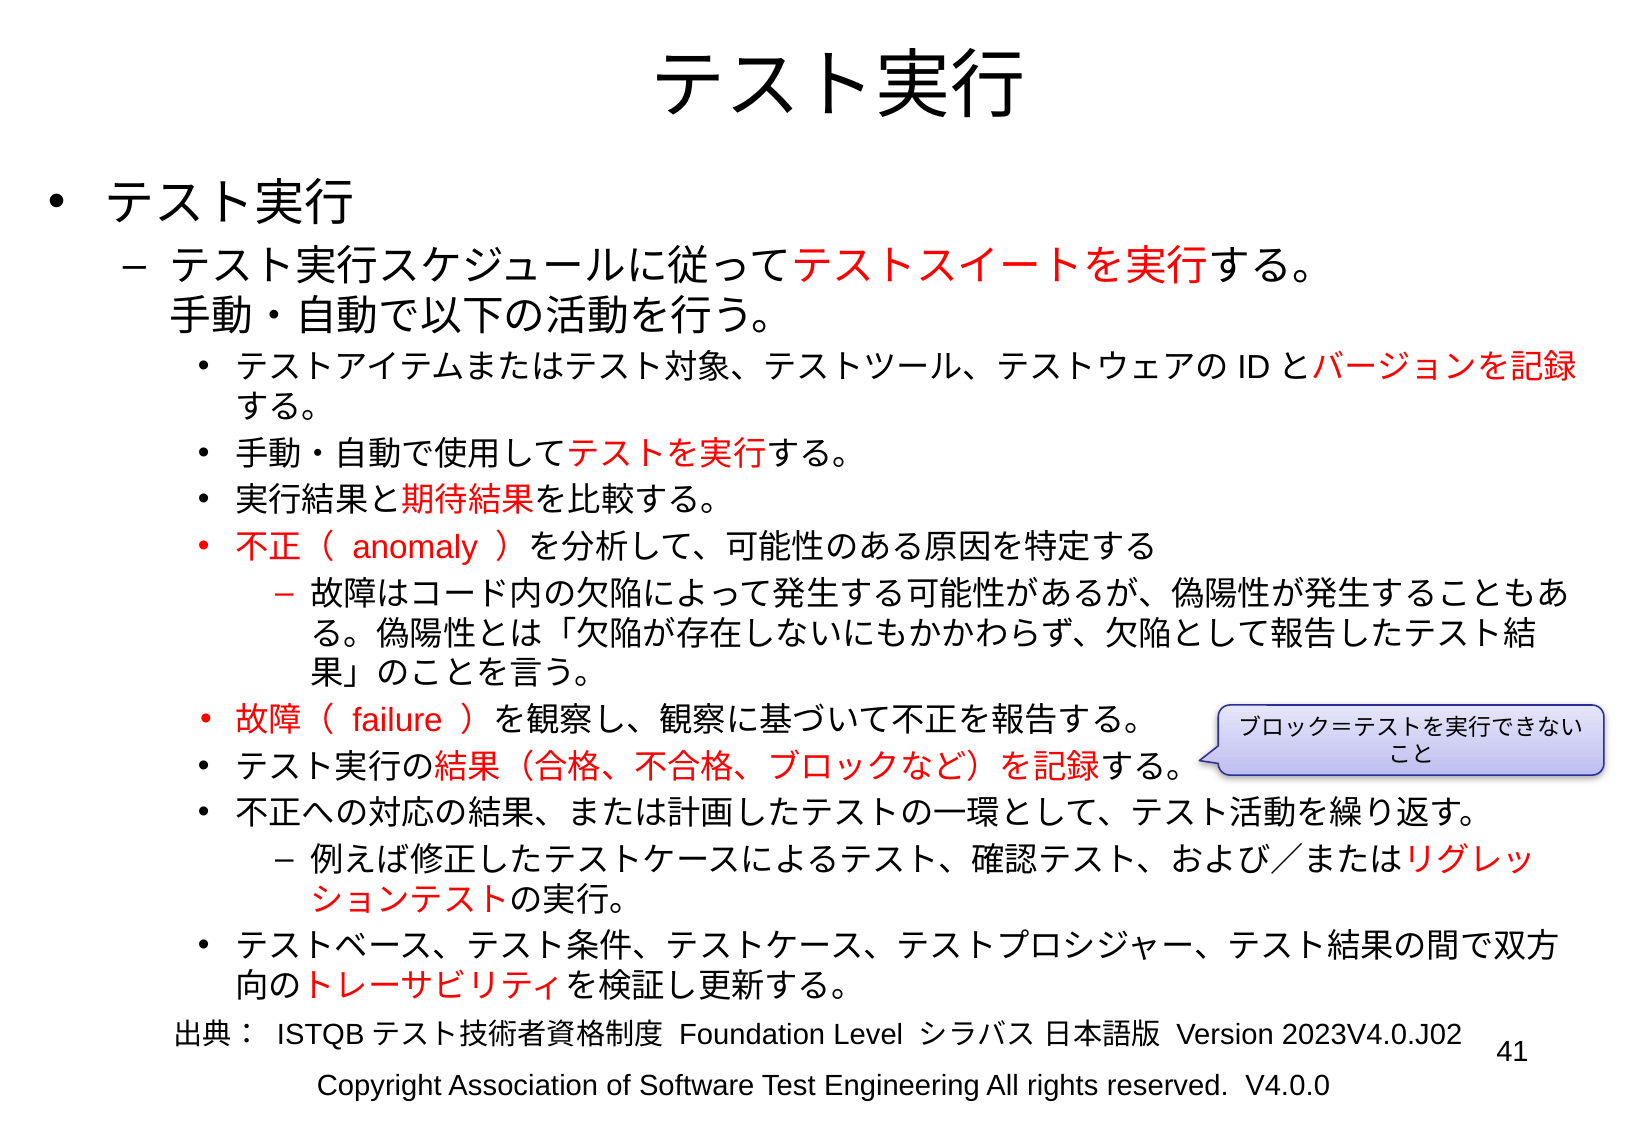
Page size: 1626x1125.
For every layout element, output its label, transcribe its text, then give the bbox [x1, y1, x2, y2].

text_box ブロック＝テストを実行できないこと [1199, 704, 1604, 776]
slide_number ‹#› [1164, 1058, 1544, 1103]
footer Copyright Association of Software Test Engineering All rights reserved. V4.0.0 [233, 1058, 1164, 1103]
title テスト実行 [137, 42, 1538, 122]
list テスト実行 テスト実行スケジュールに従ってテストスイートを実行する。 手動・自動で以下の活動を行う。 テストアイテムまたはテスト対象、テストツール、テストウェアのIDとバージョンを記録する。 手動・自動で使用してテストを実行する。 実行結果と期待結果を比較する。 不正（ anomaly ）を分析して、可能性のある原因を特定する 故障はコード内の欠陥によって発生する可能性があるが、偽陽性が発生することもある。偽陽性とは「欠陥が存在しないにもかかわらず、欠陥として報告したテスト結果」のことを言う。 故障（ failure ）を観察し、観察に基づいて不正を報告する。 テスト実行の結果（合格、不合格、ブロックなど）を記録する。 不正への対応の結果、または計画したテストの一環として、テスト活動を繰り返す。 例えば修正したテストケースによるテスト、確認テスト、および／またはリグレッションテストの実行。 テストベース、テスト条件、テストケース、テストプロシジャー、テスト結果の間で双方向のトレーサビリティを検証し更新する。 [32, 162, 1604, 990]
text_box 出典： ISTQBテスト技術者資格制度 Foundation Level シラバス 日本語版 Version 2023V4.0.J02 [54, 1008, 1583, 1058]
